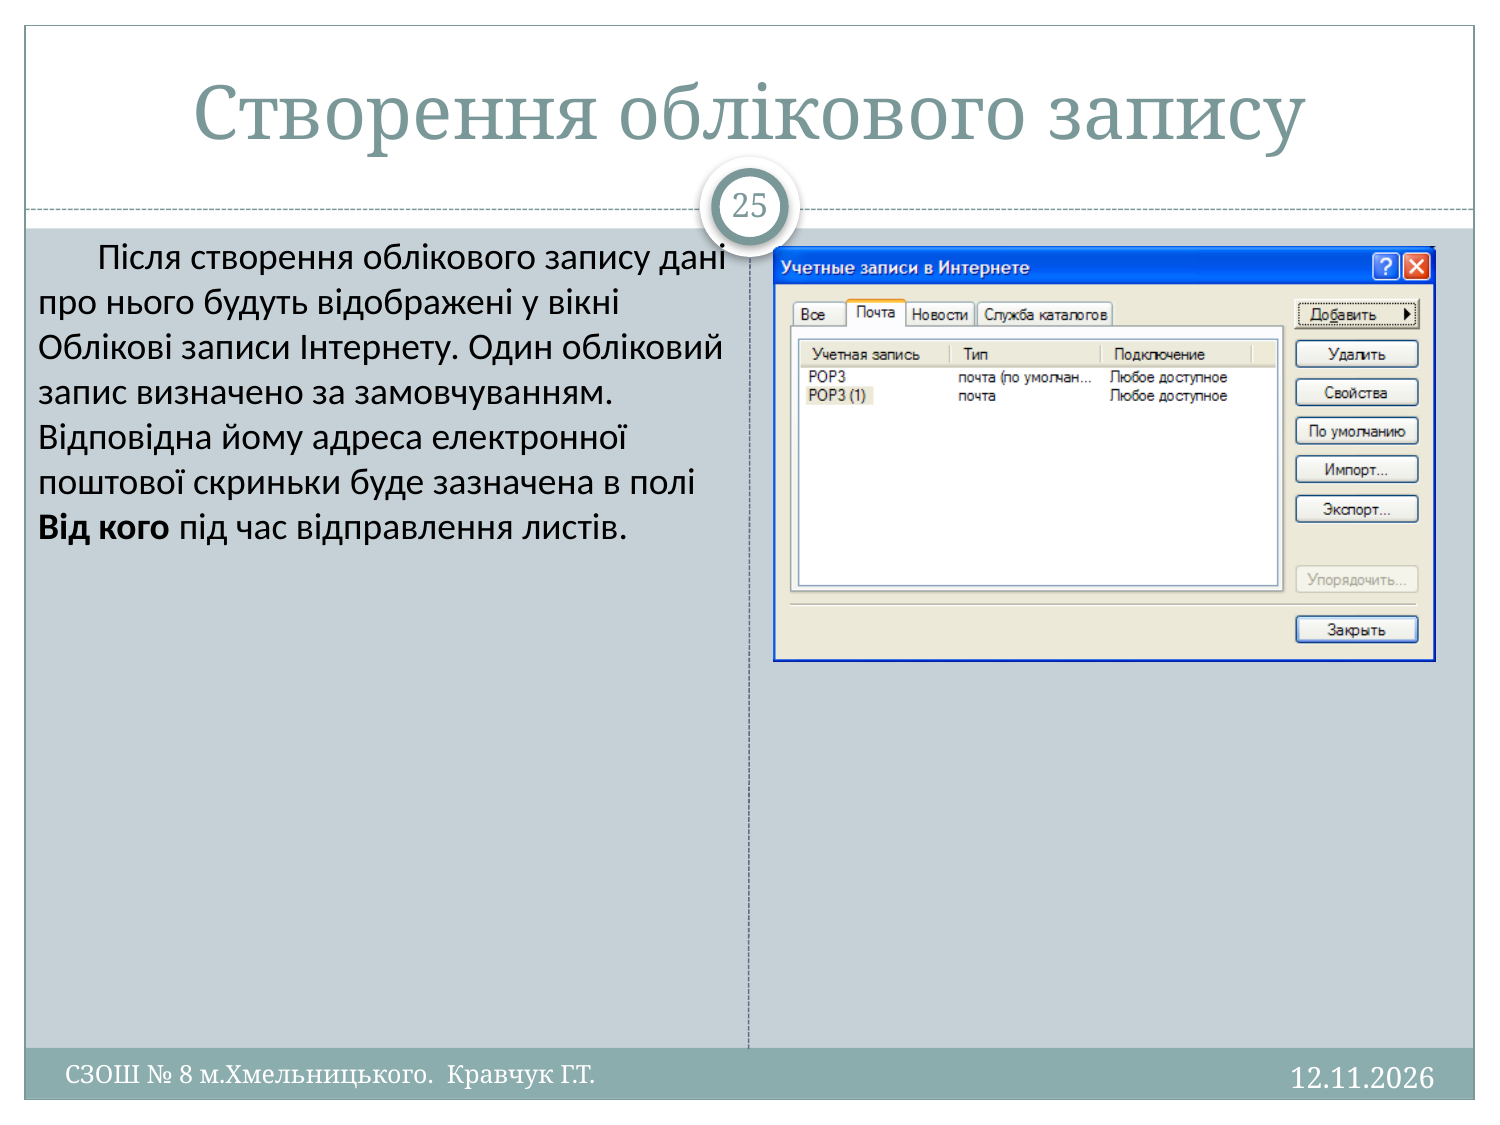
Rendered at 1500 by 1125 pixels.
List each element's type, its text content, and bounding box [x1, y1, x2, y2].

slide_number 25 [712, 170, 788, 243]
list Після створення облікового запису дані про нього будуть відображені у вікні Облікові записи Інтернету. Один обліковий запис визначено за замовчуванням. Відповідна йому адреса електронної поштової скриньки буде зазначена в полі Від кого під час відправлення листів. [23, 224, 750, 1043]
footer СЗОШ № 8 м.Хмельницького. Кравчук Г.Т. [50, 1051, 638, 1112]
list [773, 245, 1437, 662]
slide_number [950, 1051, 1450, 1112]
title Створення облікового запису [49, 37, 1450, 162]
